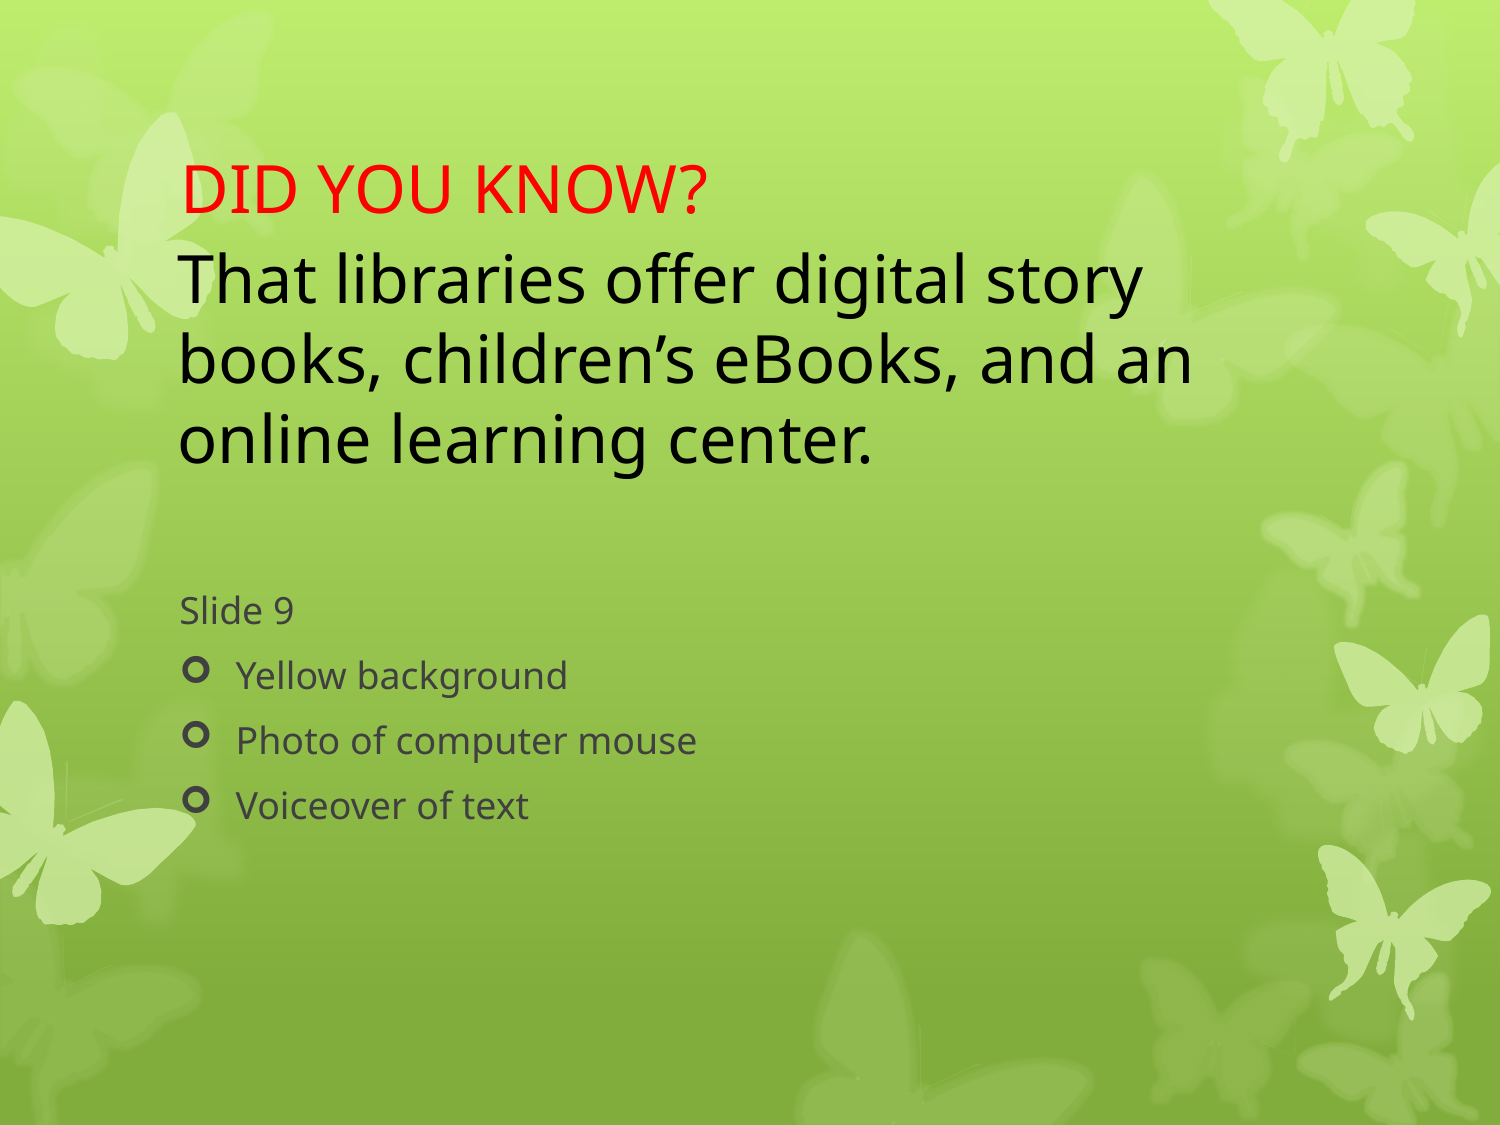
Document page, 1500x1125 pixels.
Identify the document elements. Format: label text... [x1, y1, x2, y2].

text_box That libraries offer digital story books, children’s eBooks, and an online learning center. [162, 237, 1332, 476]
list Slide 9 Yellow background Photo of computer mouse Voiceover of text [164, 375, 1334, 1040]
title DID YOU KNOW? [165, 110, 1335, 263]
